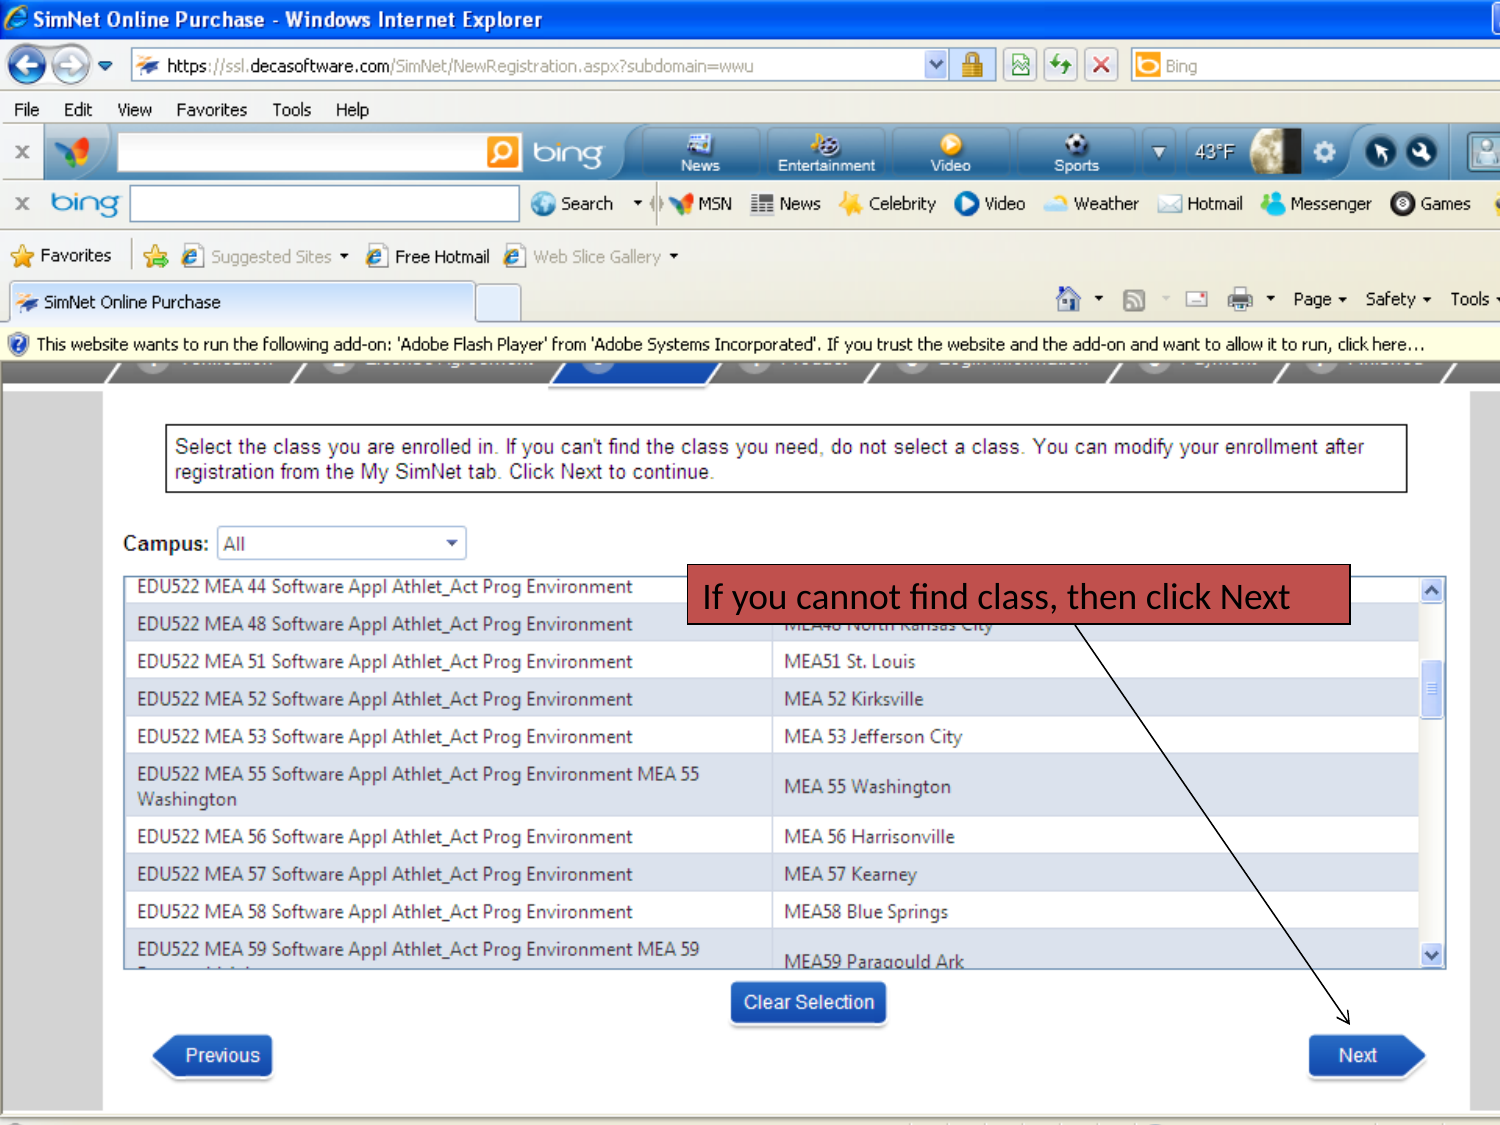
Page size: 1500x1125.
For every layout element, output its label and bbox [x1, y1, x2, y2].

picture [0, 0, 1500, 1125]
text_box [1074, 624, 1351, 1026]
